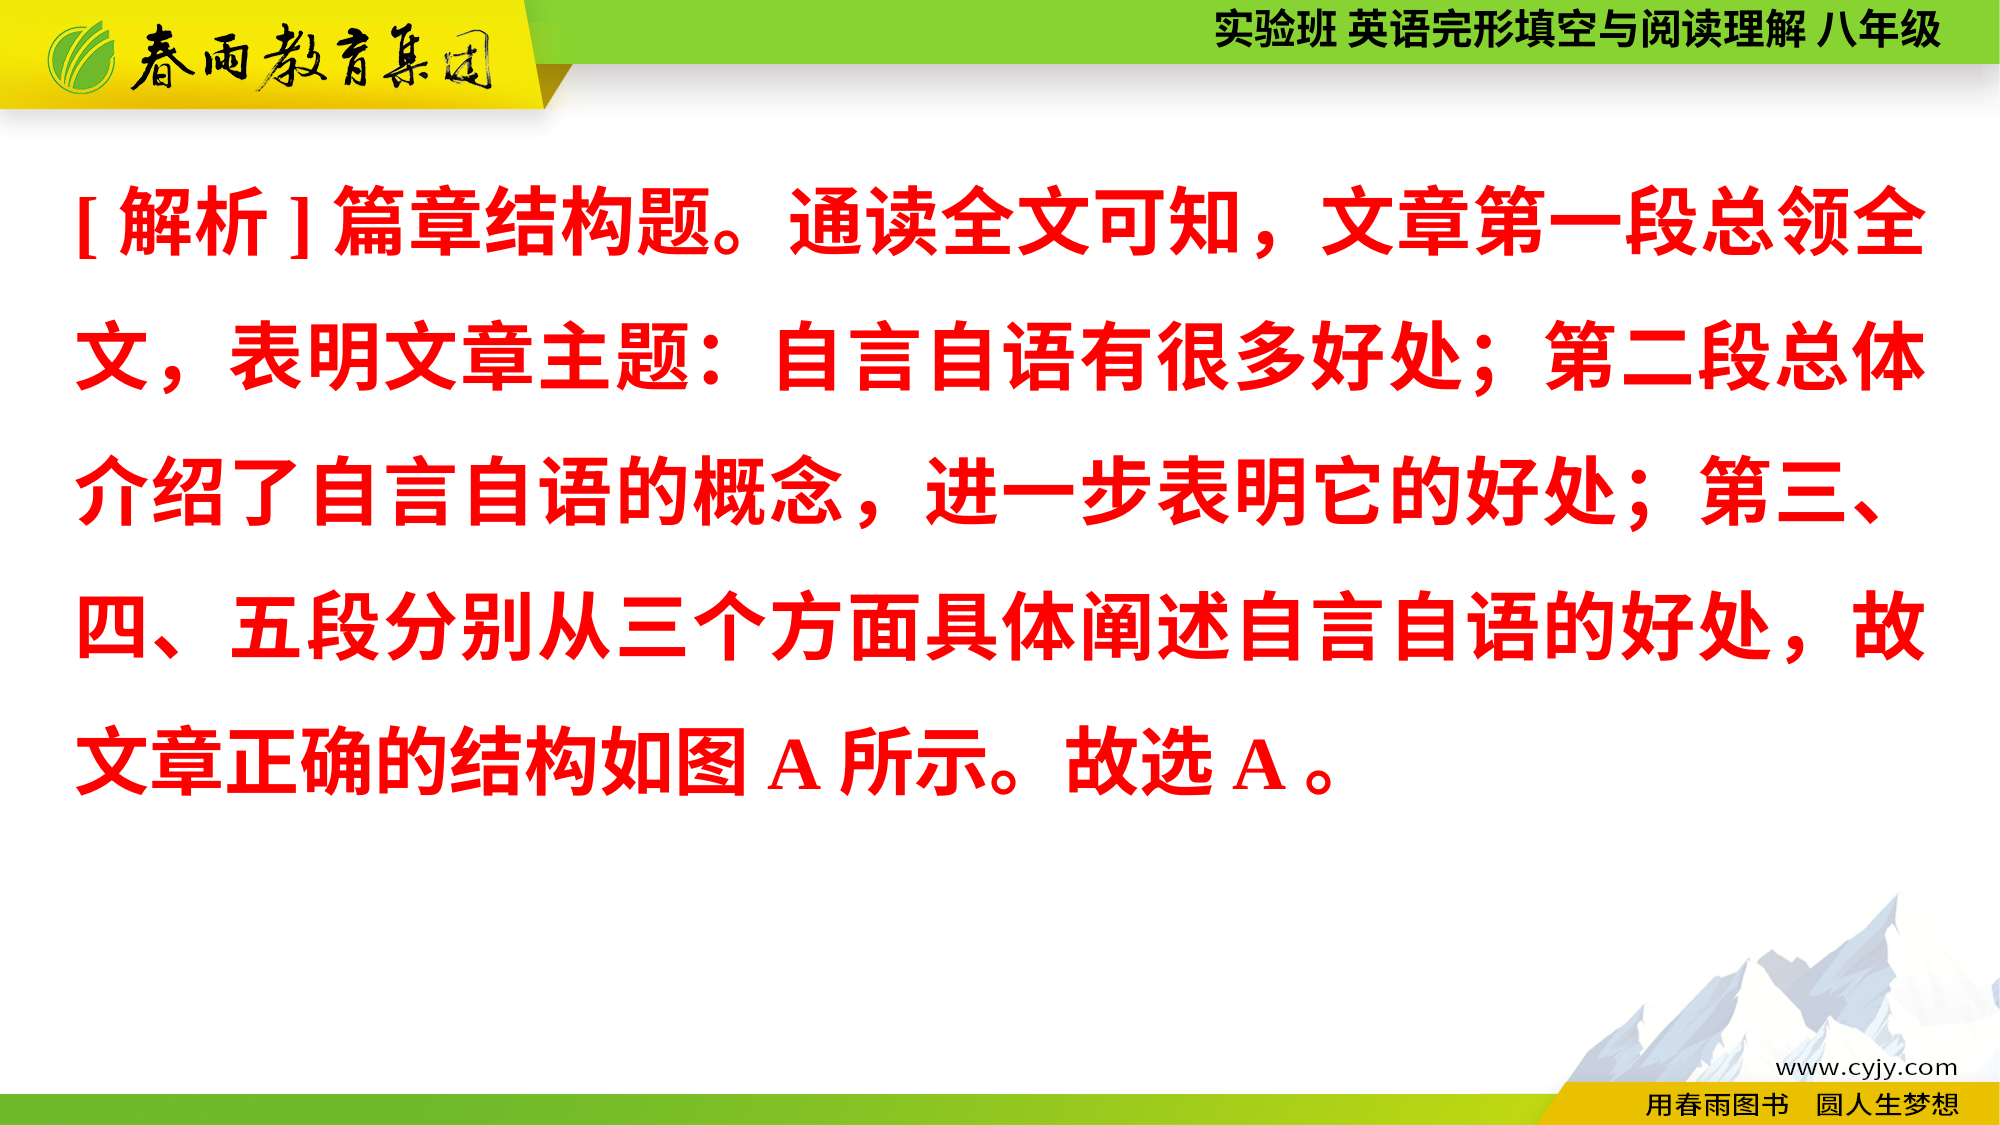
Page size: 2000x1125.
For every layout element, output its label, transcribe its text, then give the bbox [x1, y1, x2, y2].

picture [0, 0, 2000, 1125]
list [解析]篇章结构题。通读全文可知，文章第一段总领全文，表明文章主题：自言自语有很多好处；第二段总体介绍了自言自语的概念，进一步表明它的好处；第三、四、五段分别从三个方面具体阐述自言自语的好处，故文章正确的结构如图A所示。故选A。 [59, 122, 1944, 802]
